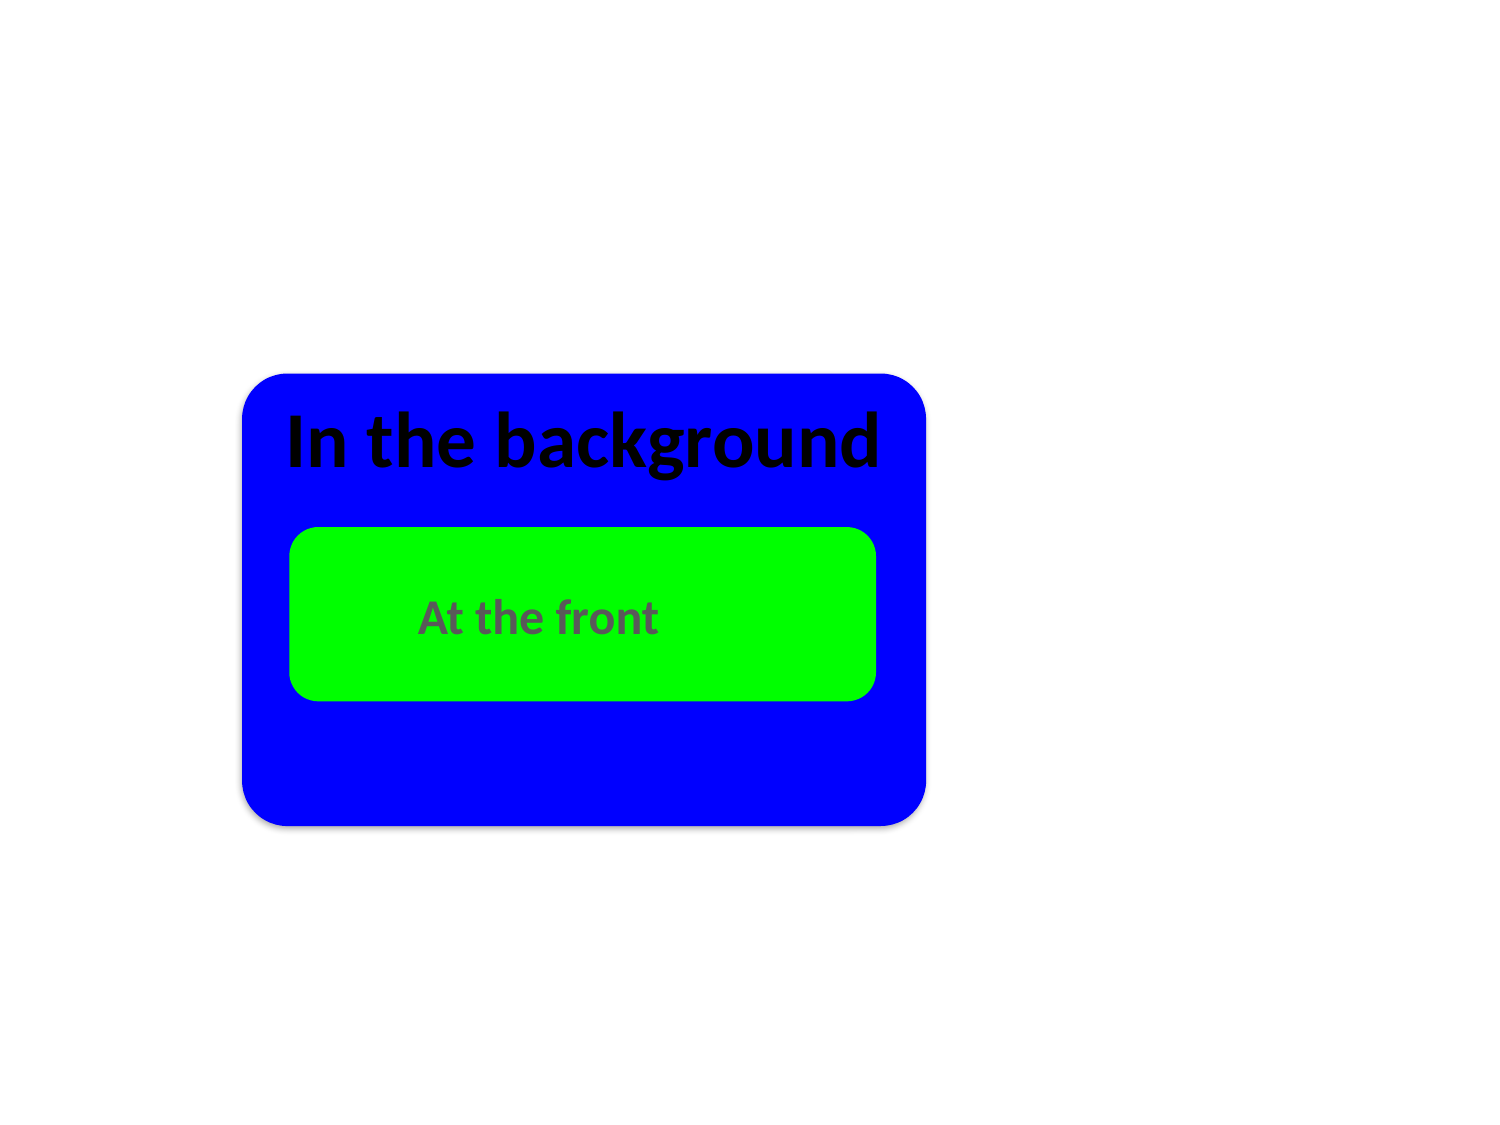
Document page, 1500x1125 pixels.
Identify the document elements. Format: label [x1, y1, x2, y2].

text_box [241, 373, 927, 827]
